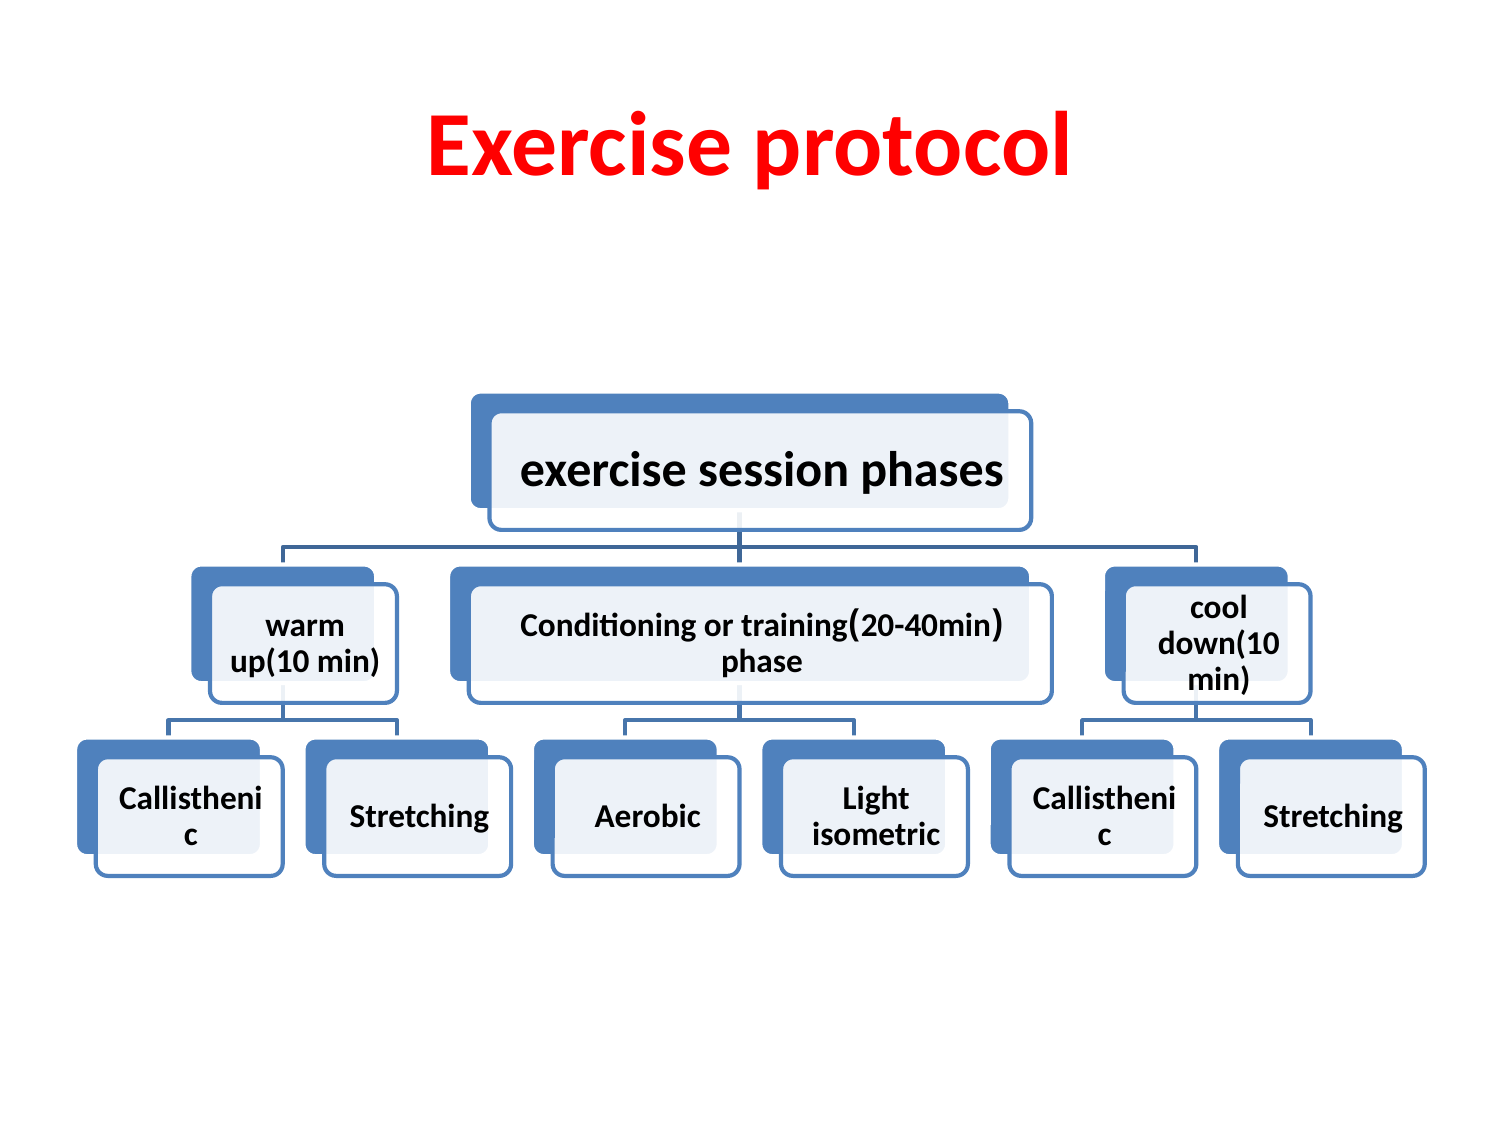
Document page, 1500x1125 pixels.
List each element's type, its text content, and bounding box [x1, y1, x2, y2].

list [74, 262, 1426, 1006]
title Exercise protocol [75, 45, 1425, 233]
